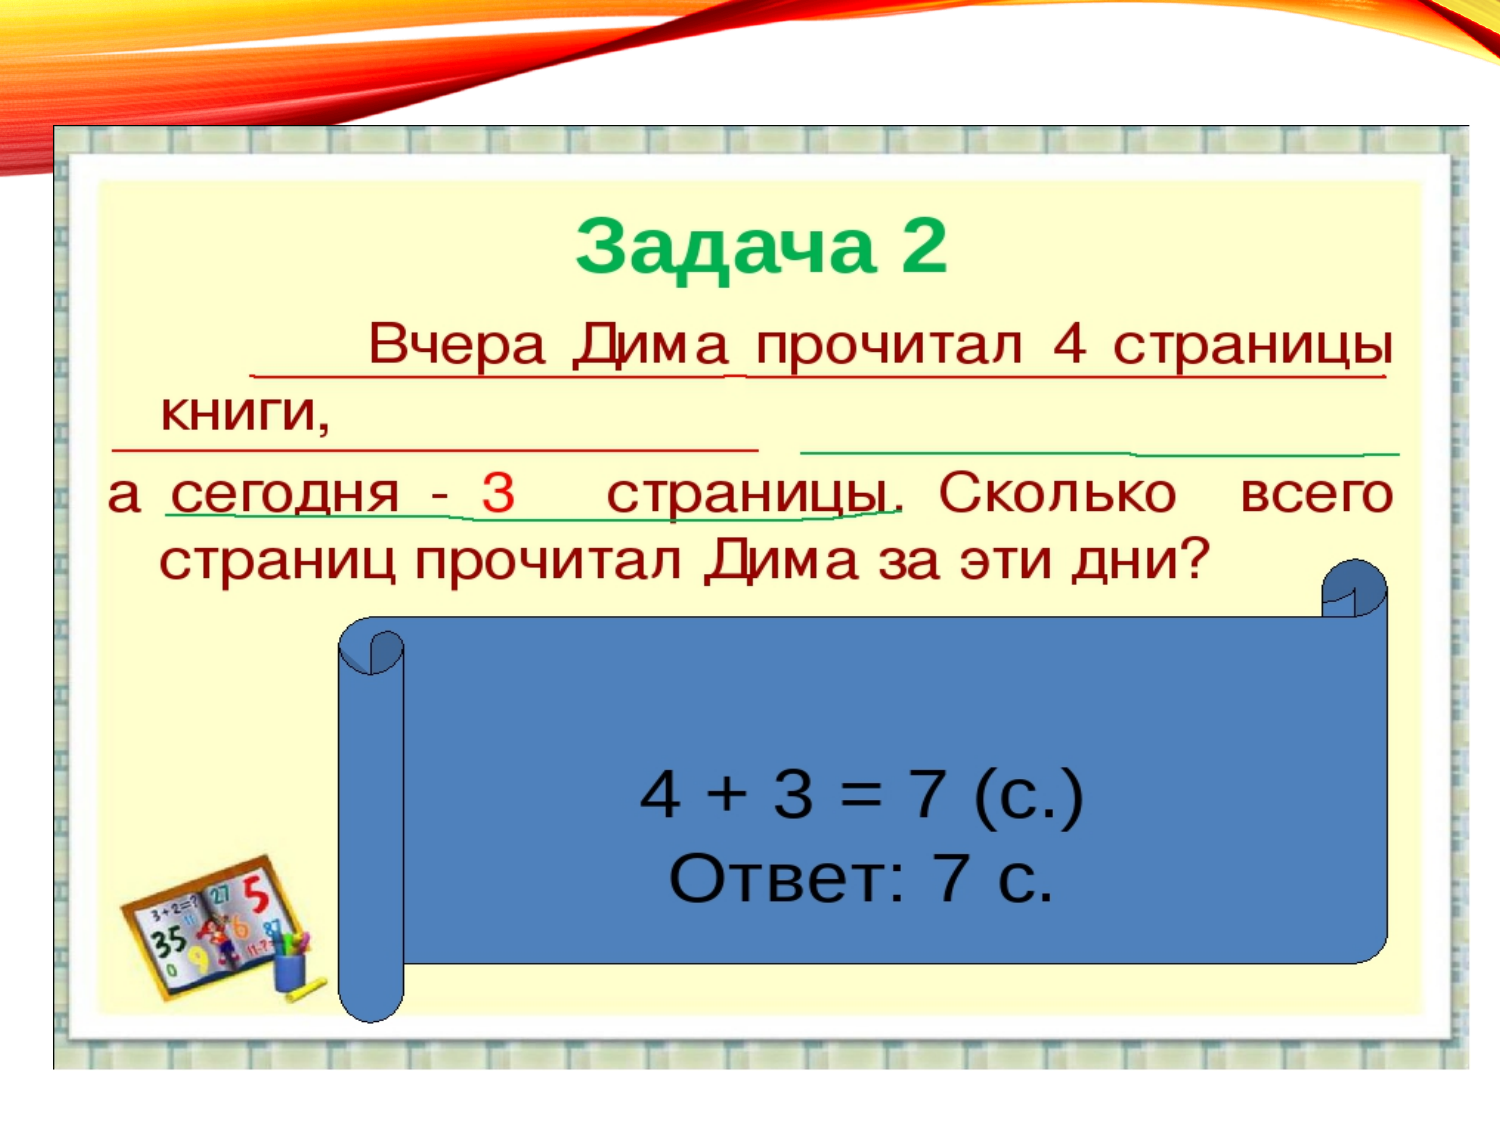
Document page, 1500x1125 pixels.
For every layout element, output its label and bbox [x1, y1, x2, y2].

list [52, 125, 1471, 1071]
picture [0, 0, 1500, 178]
